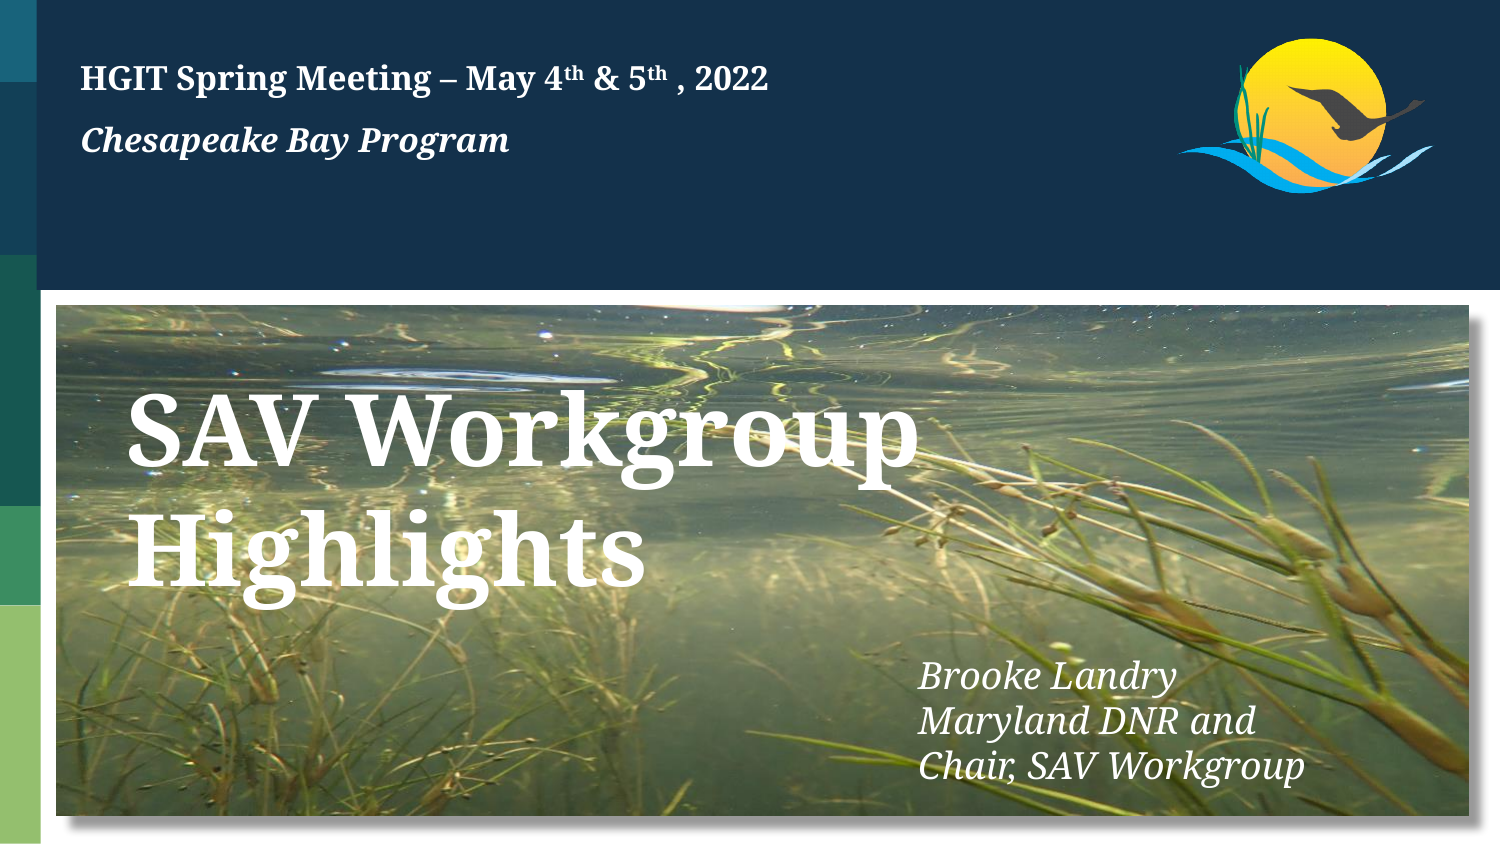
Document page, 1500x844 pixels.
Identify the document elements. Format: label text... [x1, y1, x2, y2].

picture [1174, 35, 1436, 200]
text_box HGIT Spring Meeting – May 4th & 5th , 2022 Chesapeake Bay Program [65, 47, 1072, 228]
text_box [36, 0, 1500, 290]
picture [55, 305, 1469, 816]
